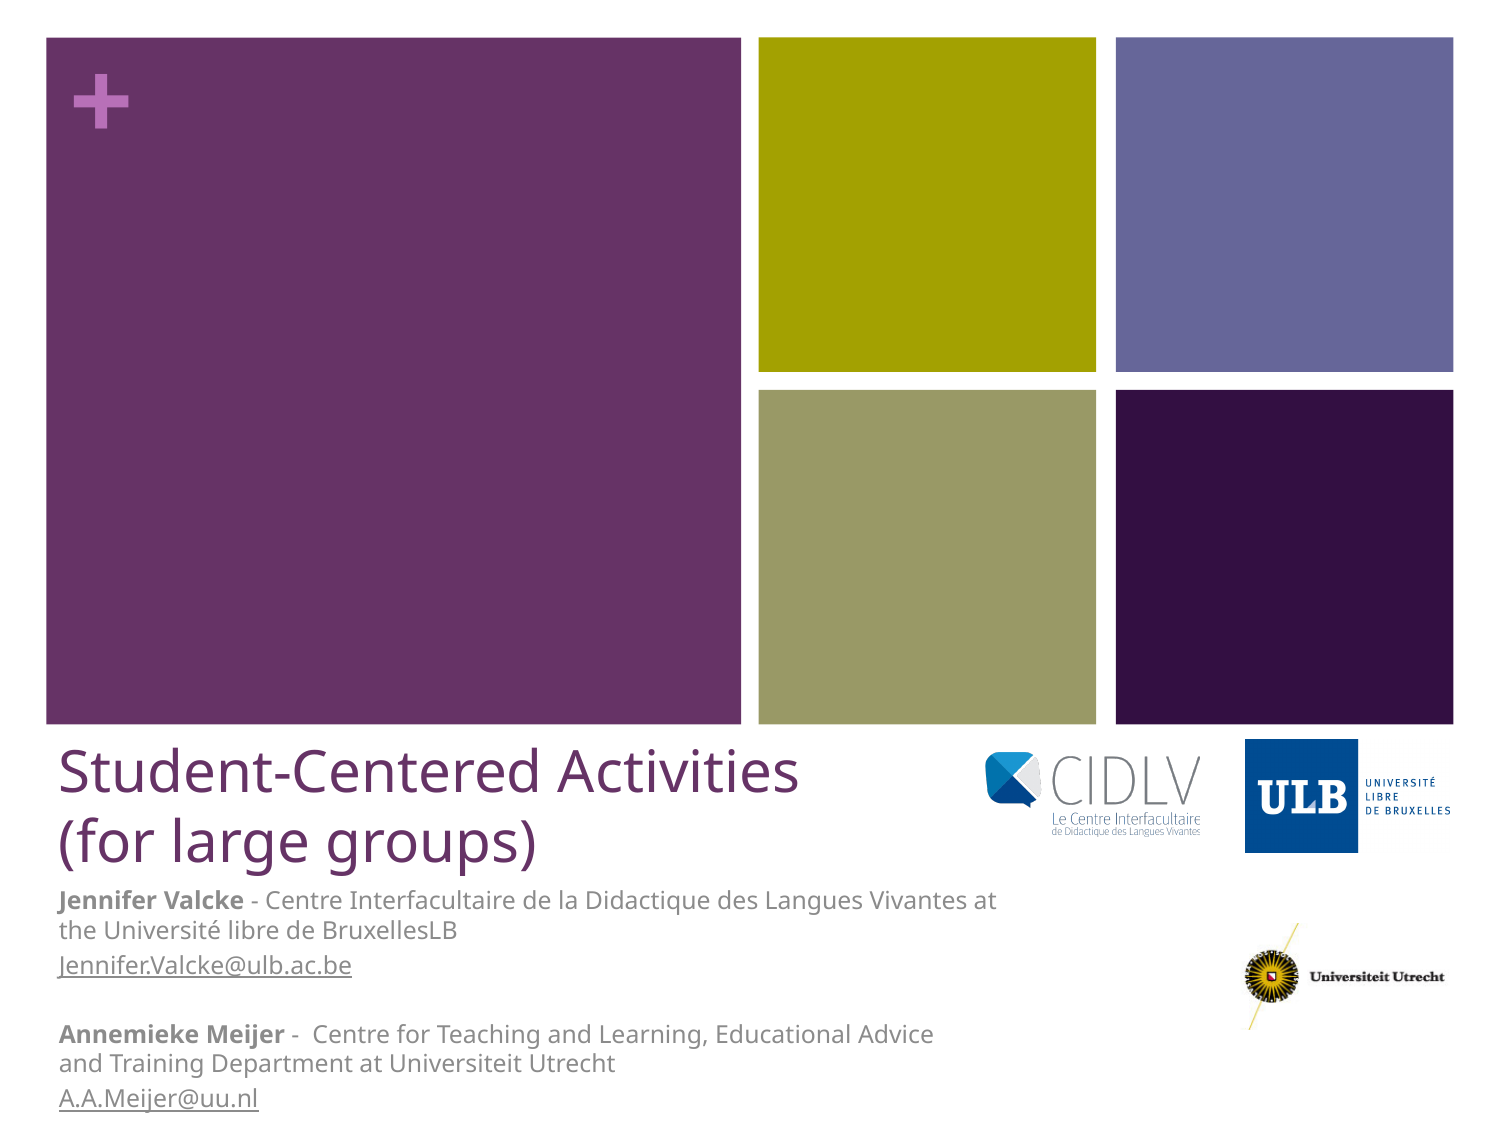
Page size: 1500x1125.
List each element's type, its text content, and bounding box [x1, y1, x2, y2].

title Student-Centered Activities (for large groups) [43, 727, 1450, 877]
picture [984, 751, 1201, 837]
picture [1244, 739, 1451, 853]
subtitle Jennifer Valcke - Centre Interfacultaire de la Didactique des Langues Vivantes at the Université libre de BruxellesLB Jennifer.Valcke@ulb.ac.be Annemieke Meijer - Centre for Teaching and Learning, Educational Advice and Training Department at Universiteit Utrecht A.A.Meijer@uu.nl [43, 877, 1450, 1125]
picture [1224, 922, 1451, 1031]
